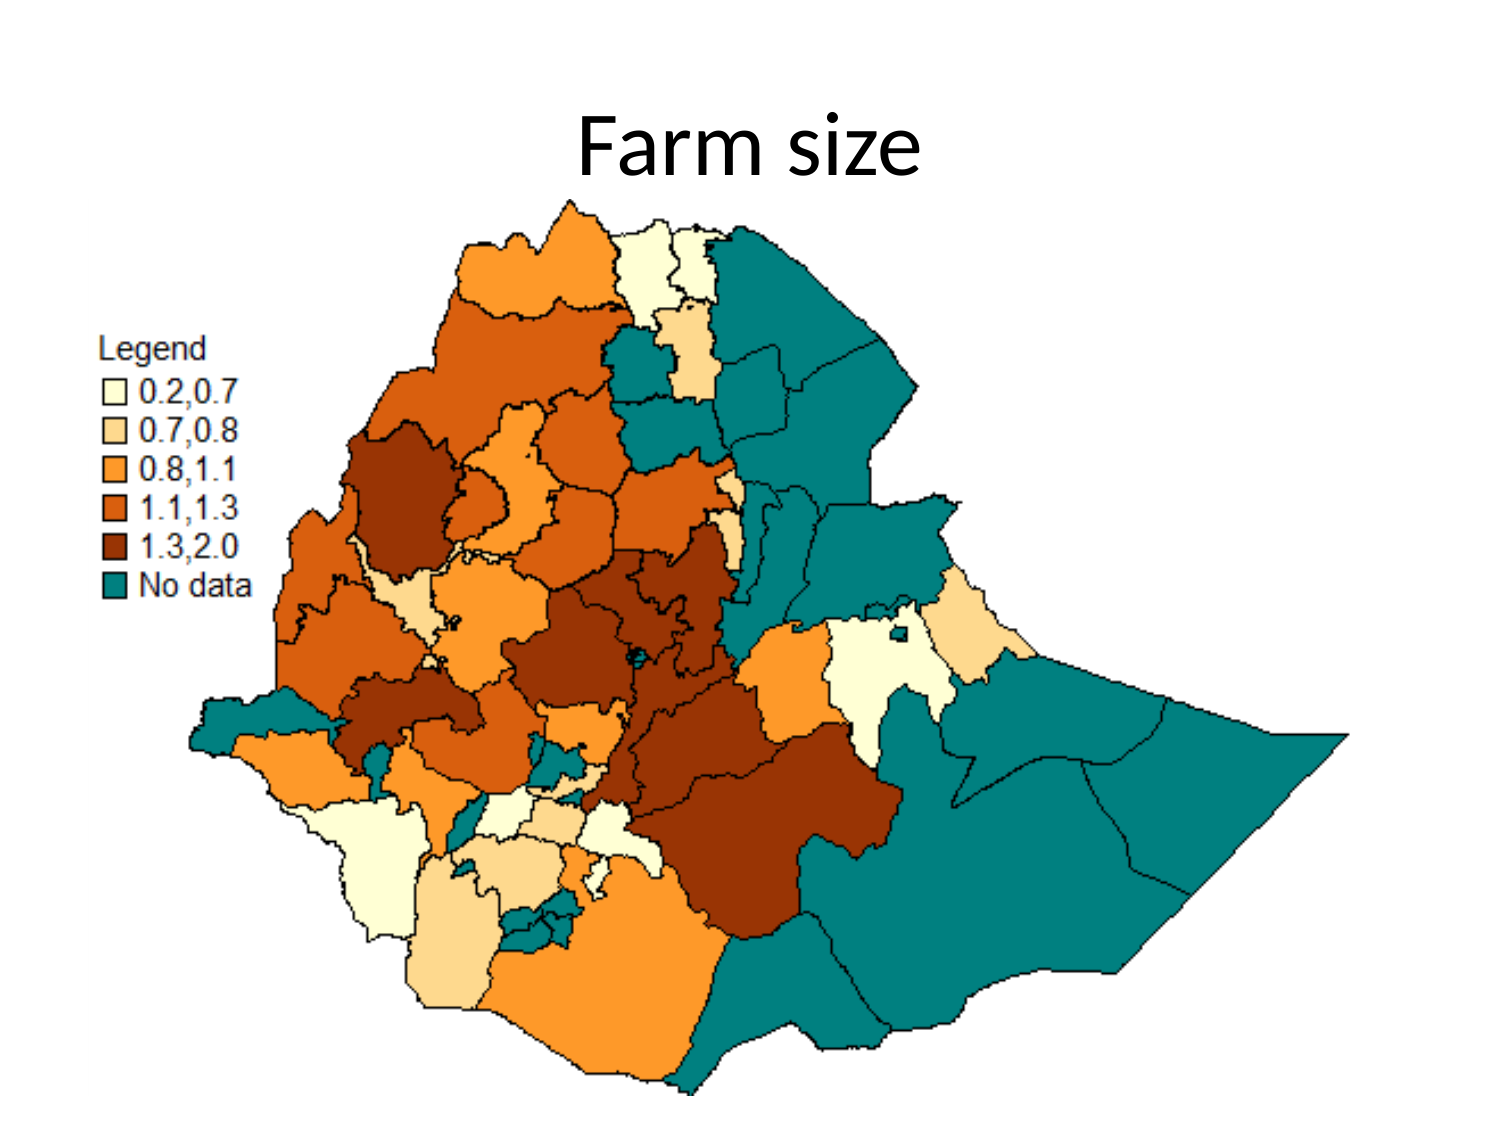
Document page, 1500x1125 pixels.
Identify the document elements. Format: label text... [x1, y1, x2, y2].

title Farm size [75, 45, 1425, 233]
picture [87, 199, 1450, 1096]
